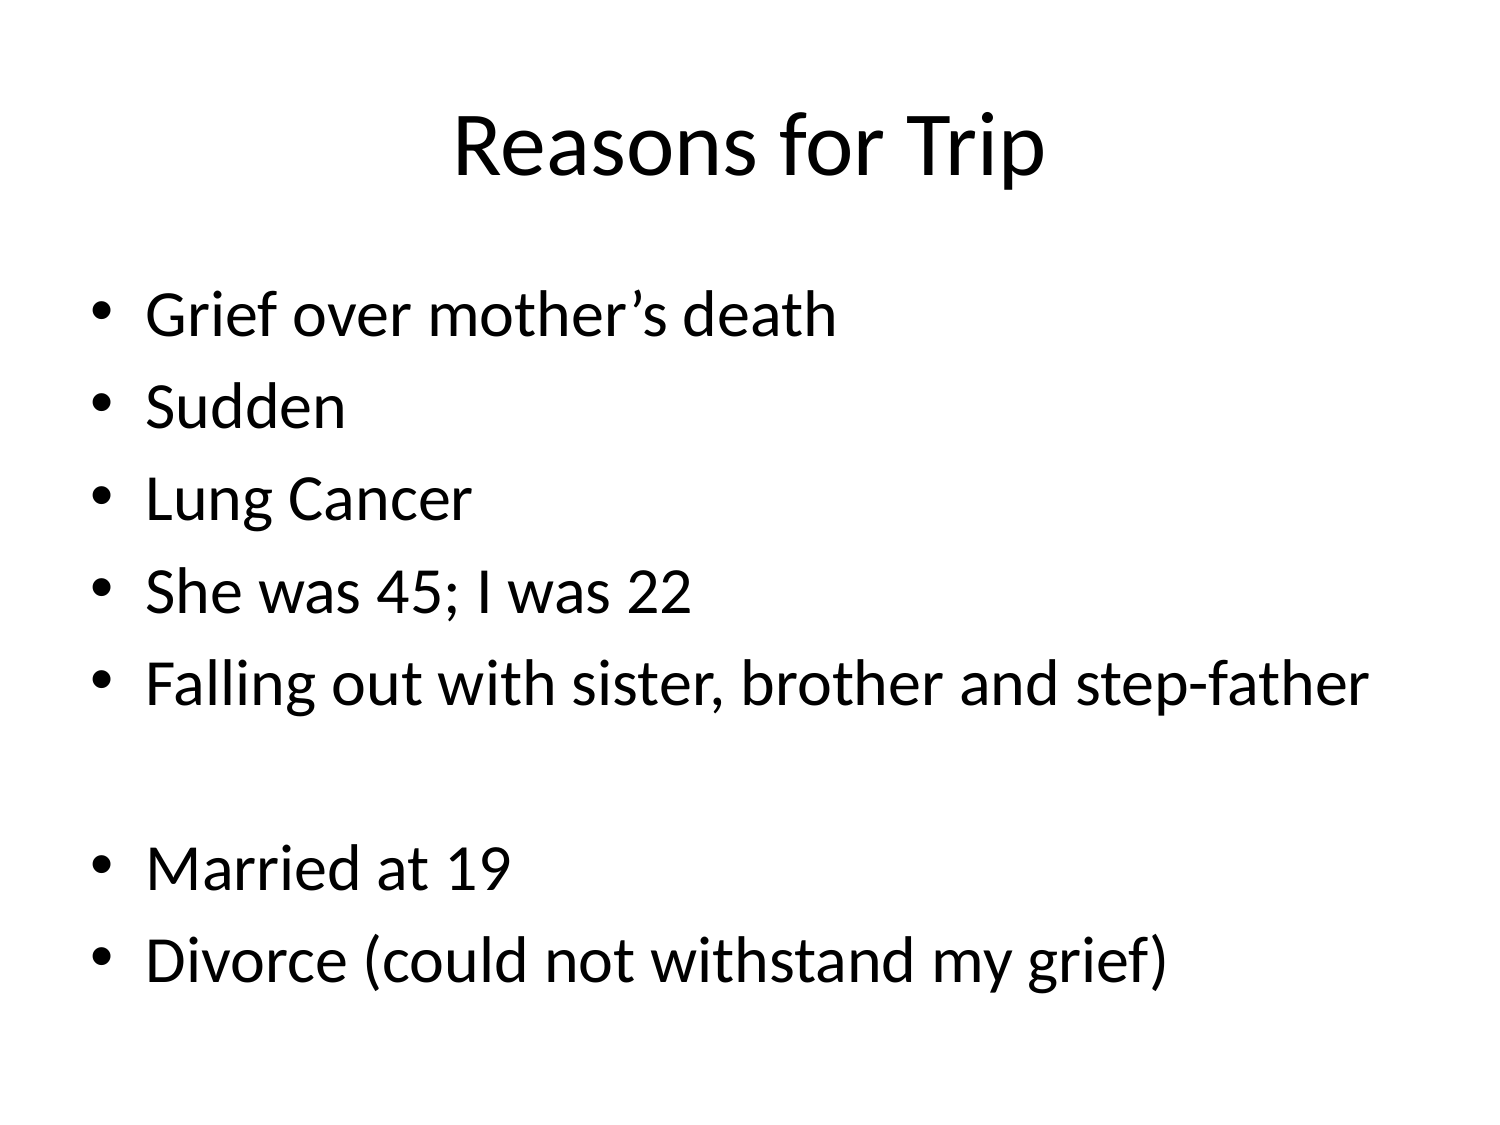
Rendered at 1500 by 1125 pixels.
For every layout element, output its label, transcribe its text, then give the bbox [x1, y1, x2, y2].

title Reasons for Trip [75, 45, 1425, 233]
list Grief over mother’s death Sudden Lung Cancer She was 45; I was 22 Falling out with sister, brother and step-father Married at 19 Divorce (could not withstand my grief) [75, 262, 1425, 1005]
